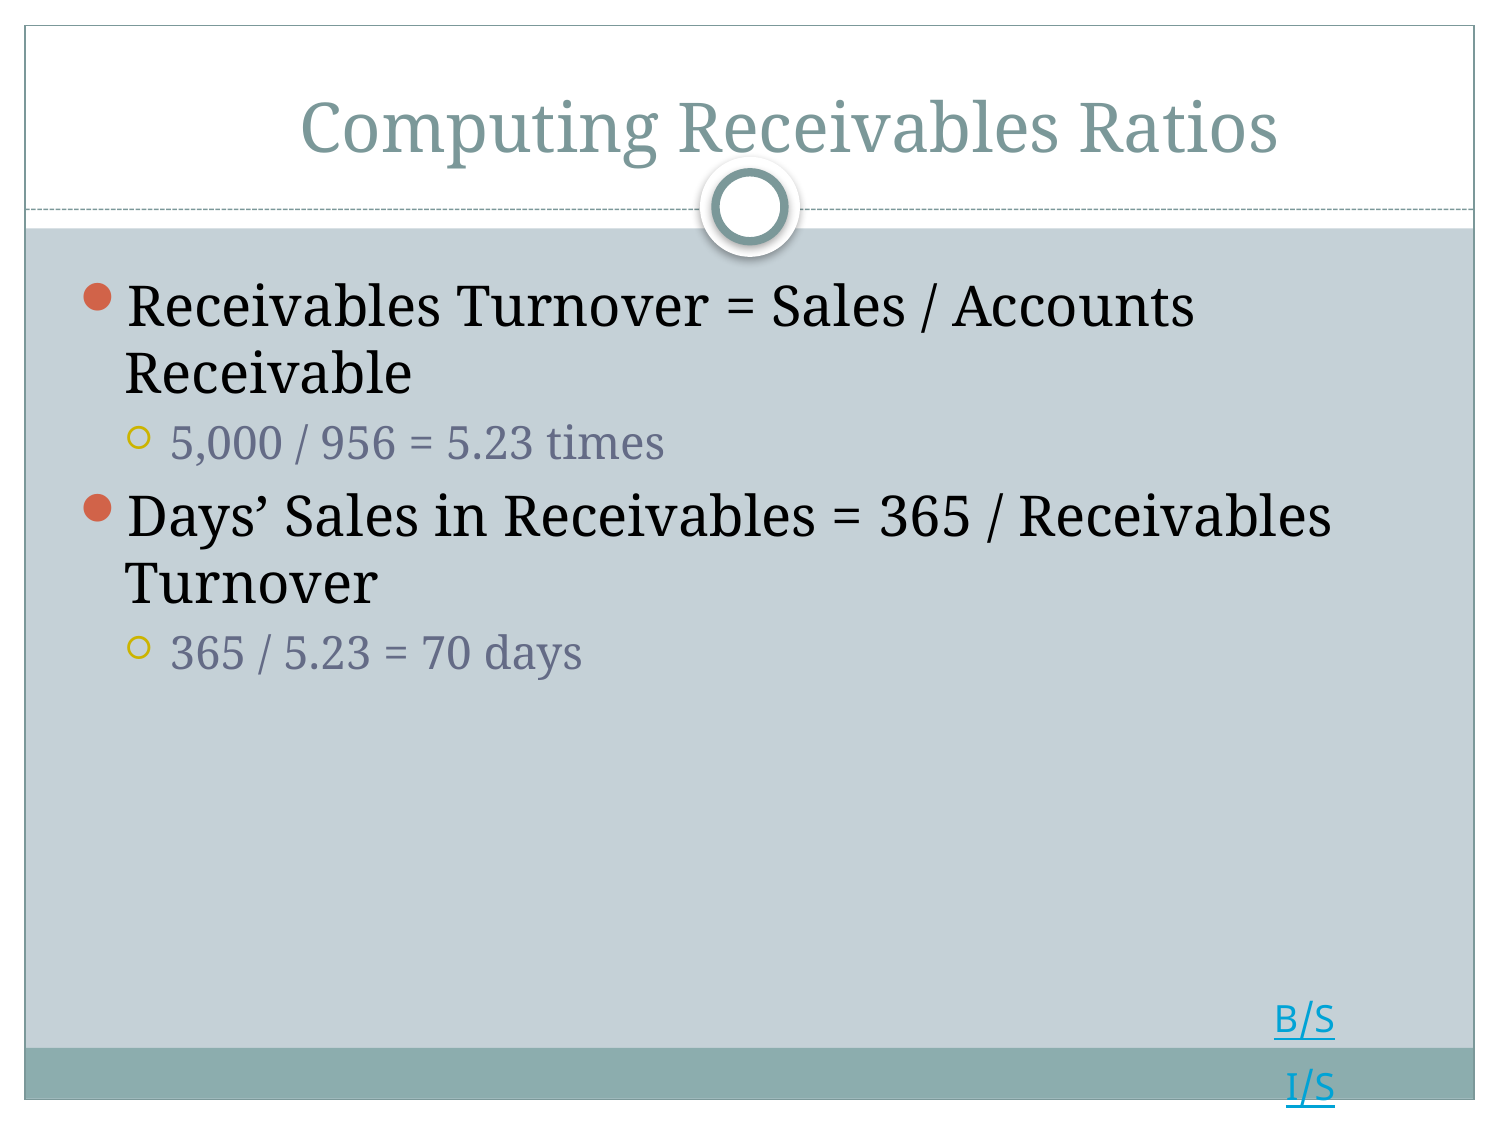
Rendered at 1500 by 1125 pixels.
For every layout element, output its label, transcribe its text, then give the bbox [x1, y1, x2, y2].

title Computing Receivables Ratios [194, 66, 1386, 174]
text_box B/S I/S [1212, 987, 1350, 1119]
text_box Receivables Turnover = Sales / Accounts Receivable 5,000 / 956 = 5.23 times Days’ Sales in Receivables = 365 / Receivables Turnover 365 / 5.23 = 70 days [64, 262, 1425, 1005]
